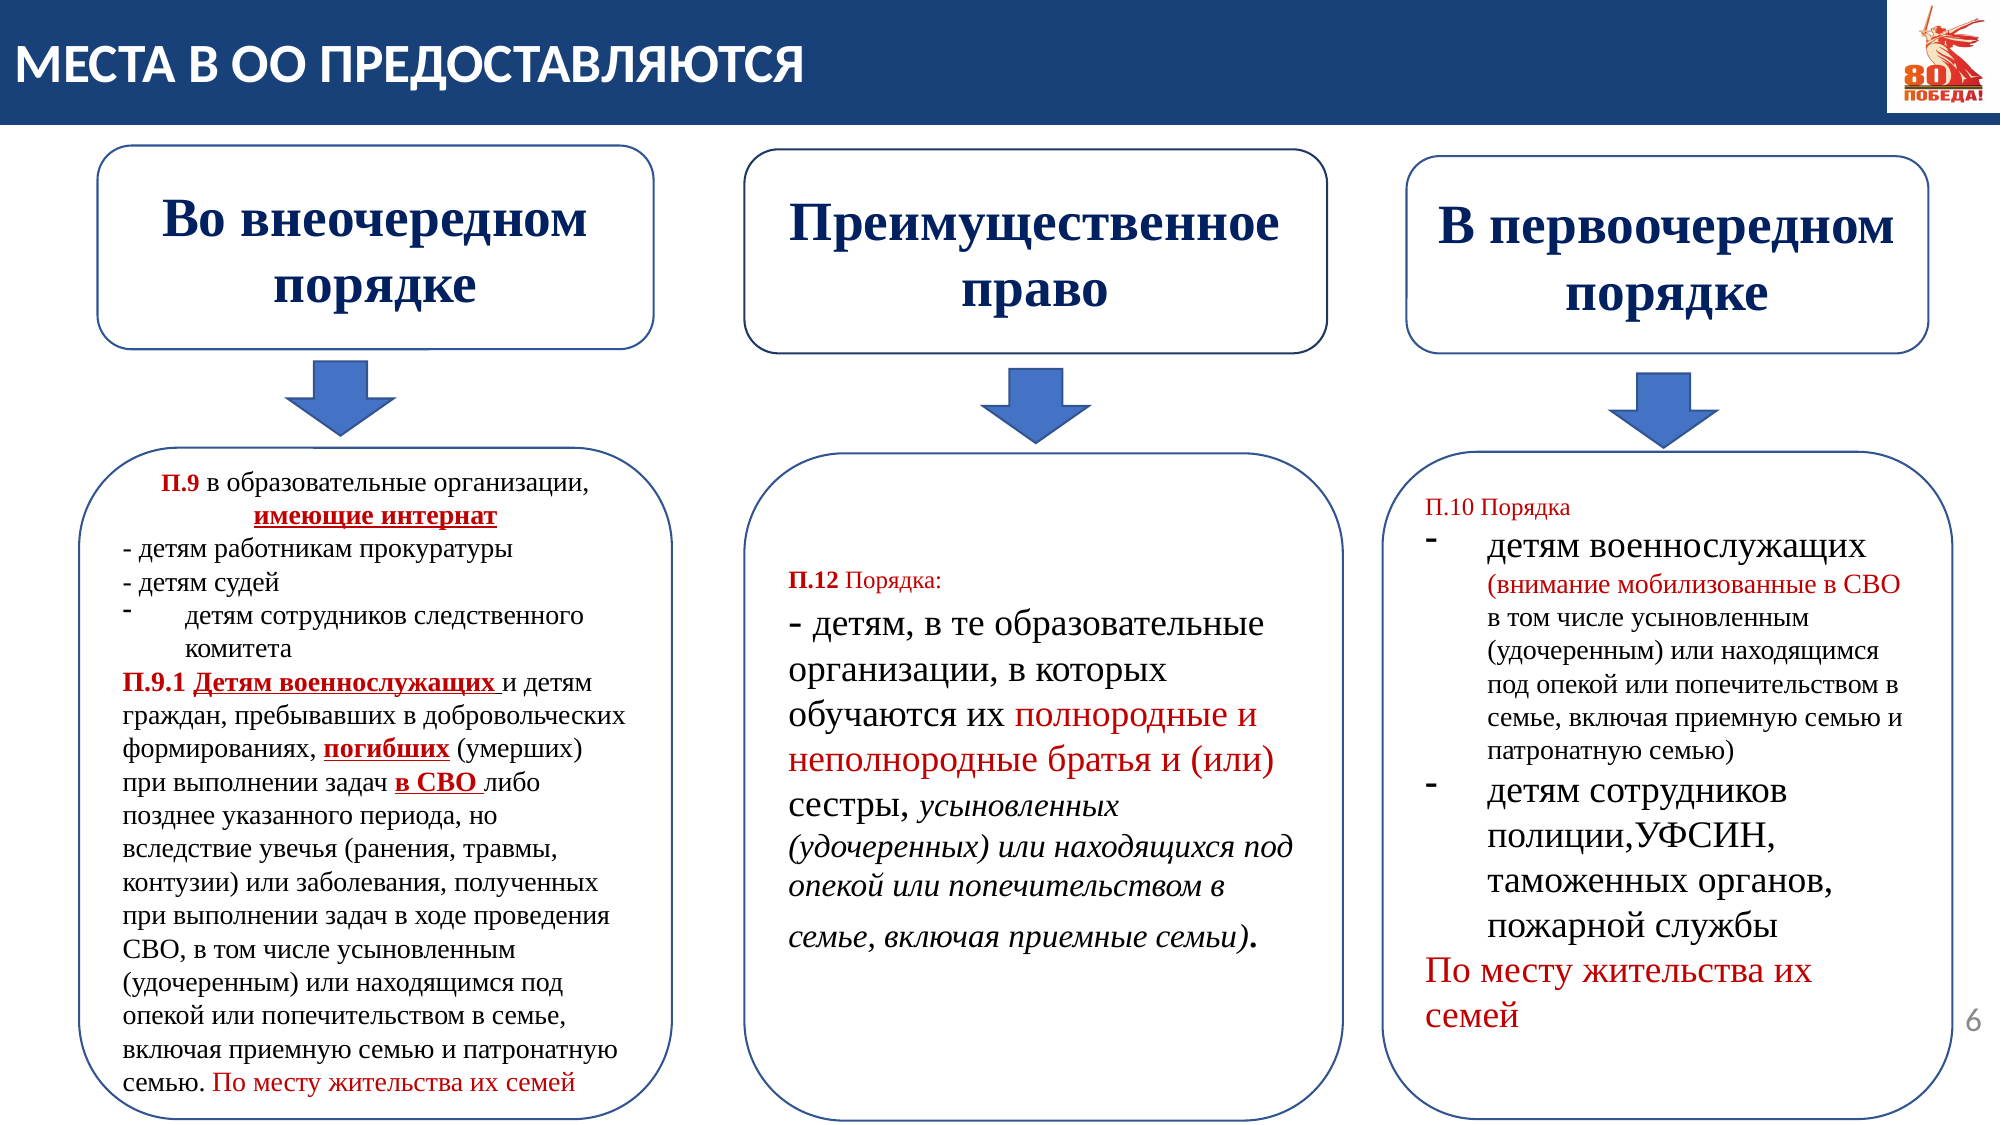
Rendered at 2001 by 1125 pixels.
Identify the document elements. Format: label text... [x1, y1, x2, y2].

text_box [1607, 372, 1720, 450]
text_box П.12 Порядка: - детям, в те образовательные организации, в которых обучаются их полнородные и неполнородные братья и (или) сестры, усыновленных (удочеренных) или находящихся под опекой или попечительством в семье, включая приемные семьи). [743, 452, 1344, 1122]
text_box Преимущественное право [743, 148, 1329, 355]
text_box П.9 в образовательные организации, имеющие интернат - детям работникам прокуратуры - детям судей детям сотрудников следственного комитета П.9.1 Детям военнослужащих и детям граждан, пребывавших в добровольческих формированиях, погибших (умерших) при выполнении задач в СВО либо позднее указанного периода, но вследствие увечья (ранения, травмы, контузии) или заболевания, полученных при выполнении задач в ходе проведения СВО, в том числе усыновленным (удочеренным) или находящимся под опекой или попечительством в семье, включая приемную семью и патронатную семью. По месту жительства их семей [78, 446, 673, 1121]
text_box П.10 Порядка детям военнослужащих (внимание мобилизованные в СВО, в том числе усыновленным (удочеренным) или находящимся под опекой или попечительством в семье, включая приемную семью и патронатную семью) детям сотрудников полиции,УФСИН, таможенных органов, пожарной службы По месту жительства их семей [1381, 450, 1954, 1121]
text_box В первоочередном порядке [1405, 155, 1930, 355]
text_box Во внеочередном порядке [96, 144, 655, 351]
text_box [284, 360, 397, 437]
text_box [979, 367, 1093, 445]
text_box МЕСТА В ОО ПРЕДОСТАВЛЯЮТСЯ [0, 0, 2000, 126]
text_box 6 [1951, 987, 2000, 1048]
picture [1887, 0, 2000, 113]
